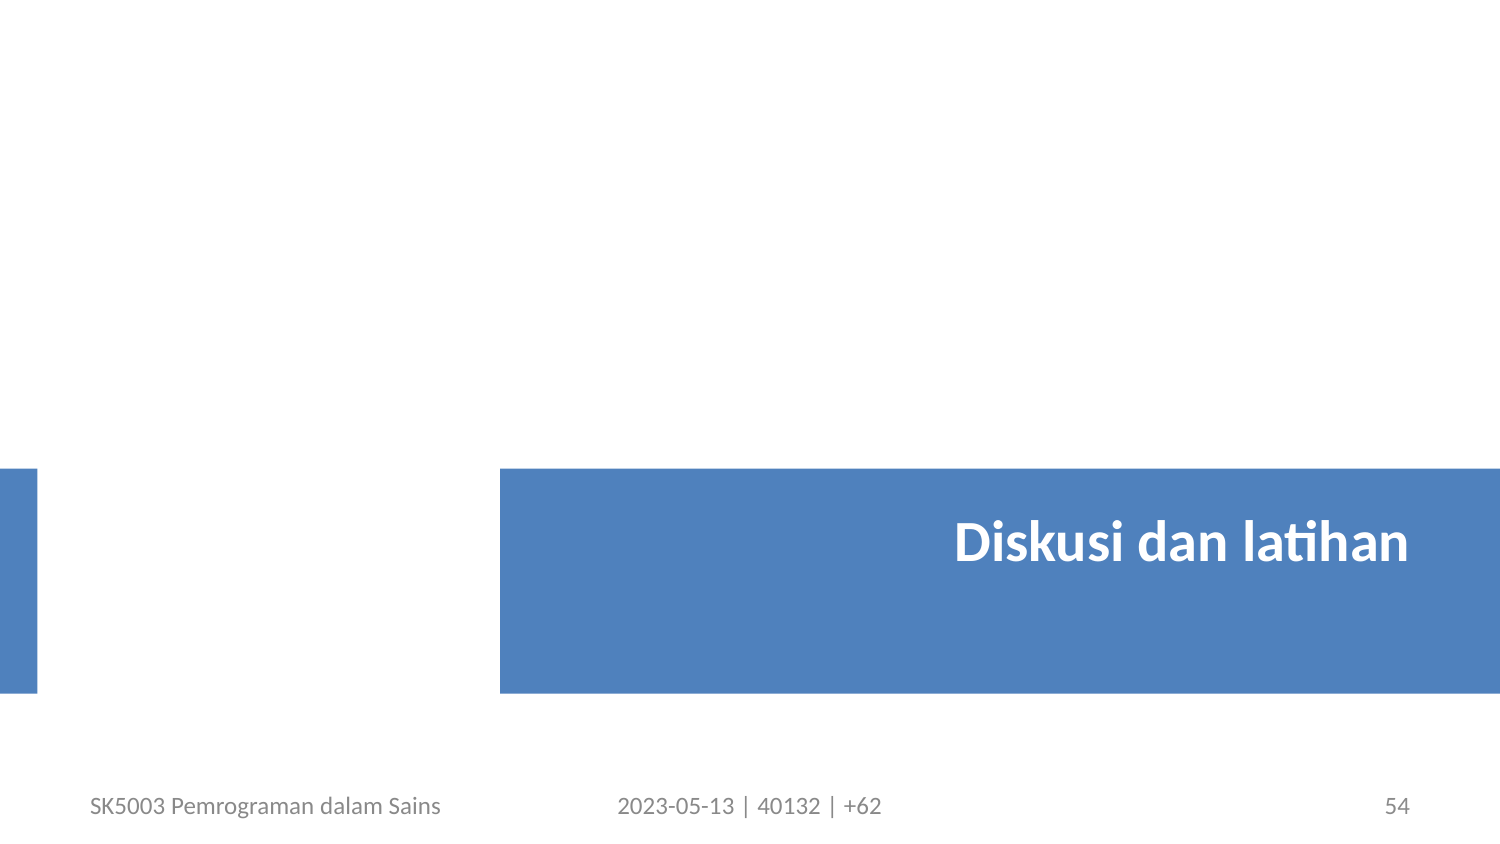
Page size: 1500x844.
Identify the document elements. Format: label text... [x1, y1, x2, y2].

text_box Diskusi dan latihan [587, 509, 1425, 666]
slide_number 54 [1074, 782, 1425, 827]
slide_number SK5003 Pemrograman dalam Sains [75, 782, 463, 827]
footer 2023-05-13 | 40132 | +62 [512, 782, 988, 827]
